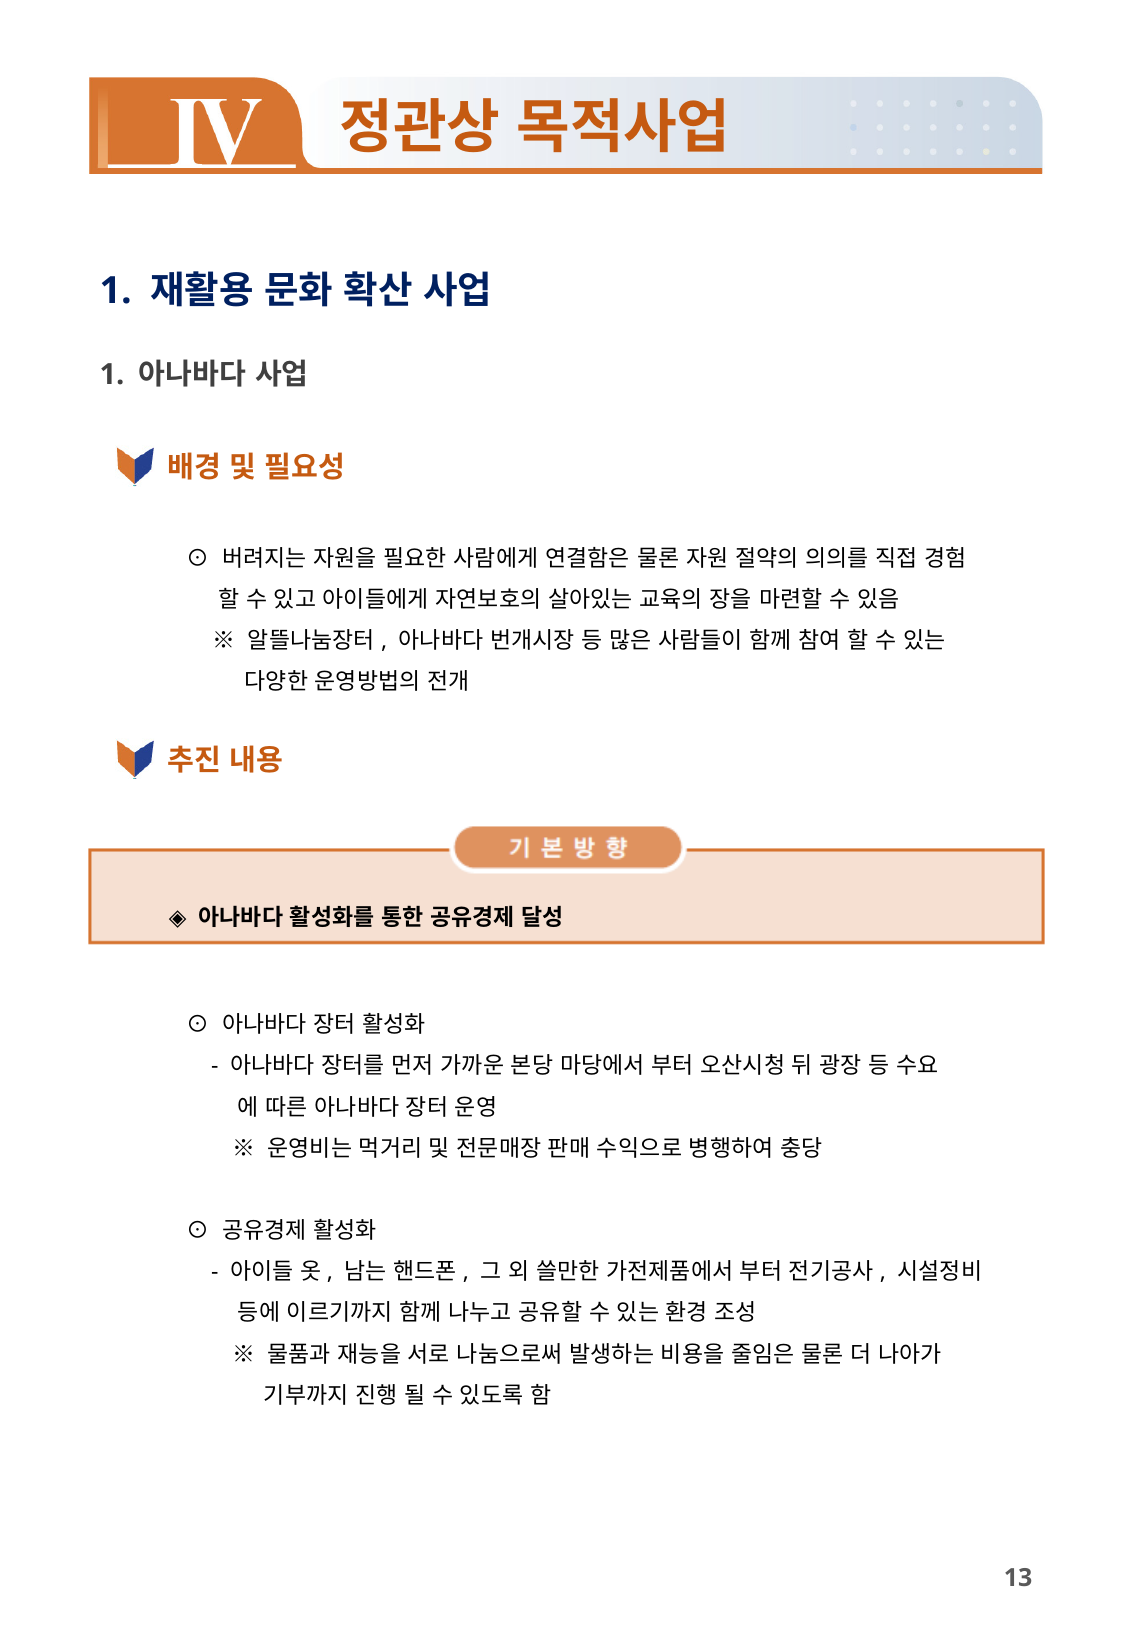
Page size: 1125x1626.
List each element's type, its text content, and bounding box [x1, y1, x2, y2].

picture [115, 445, 155, 487]
text_box 1. 아나바다 사업 [84, 347, 860, 398]
picture [84, 72, 1048, 180]
text_box ⊙ 버려지는 자원을 필요한 사람에게 연결함은 물론 자원 절약의 의의를 직접 경험 할 수 있고 아이들에게 자연보호의 살아있는 교육의 장을 마련할 수 있음 ※ 알뜰나눔장터, 아나바다 번개시장 등 많은 사람들이 함께 참여 할 수 있는 다양한 운영방법의 전개 [172, 522, 1048, 702]
text_box 13 [963, 1554, 1048, 1599]
text_box 배경 및 필요성 [152, 441, 1048, 492]
picture [84, 822, 1048, 946]
text_box 1. 재활용 문화 확산 사업 [84, 258, 860, 318]
text_box ⊙ 아나바다 장터 활성화 - 아나바다 장터를 먼저 가까운 본당 마당에서 부터 오산시청 뒤 광장 등 수요 에 따른 아나바다 장터 운영 ※ 운영비는 먹거리 및 전문매장 판매 수익으로 병행하여 충당 ⊙ 공유경제 활성화 - 아이들 옷, 남는 핸드폰, 그 외 쓸만한 가전제품에서 부터 전기공사, 시설정비 등에 이르기까지 함께 나누고 공유할 수 있는 환경 조성 ※ 물품과 재능을 서로 나눔으로써 발생하는 비용을 줄임은 물론 더 나아가 기부까지 진행 될 수 있도록 함 [172, 988, 1048, 1416]
picture [115, 738, 155, 779]
text_box 추진 내용 [152, 734, 1048, 784]
